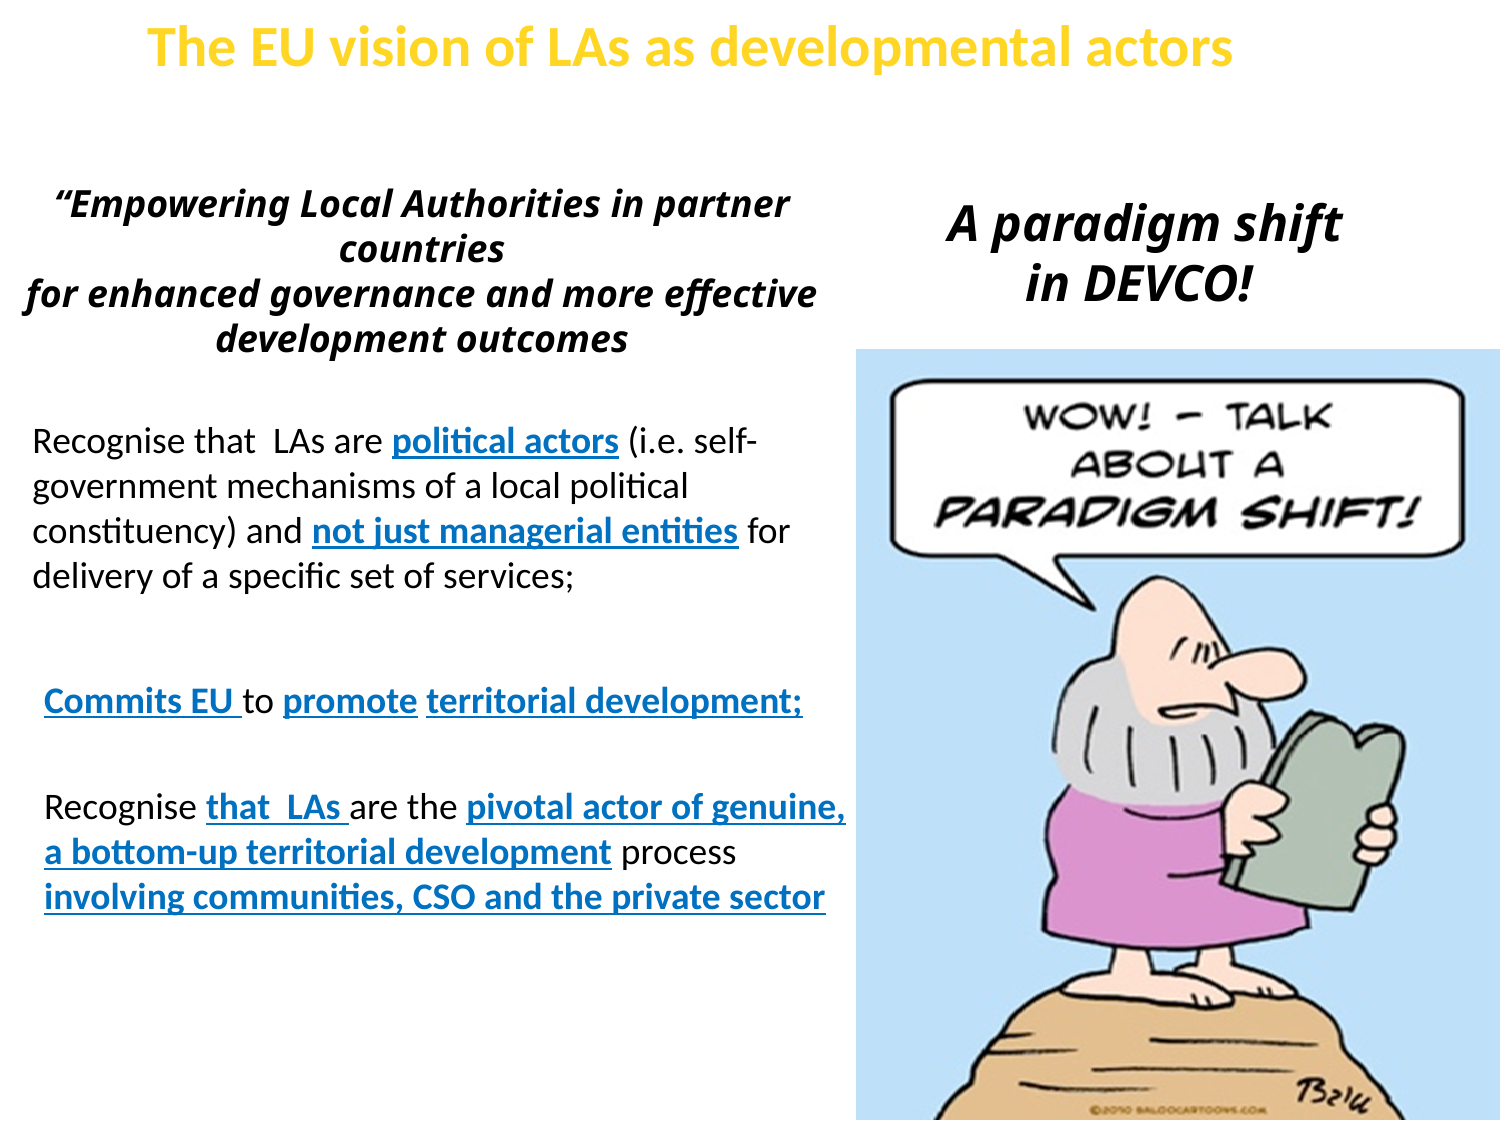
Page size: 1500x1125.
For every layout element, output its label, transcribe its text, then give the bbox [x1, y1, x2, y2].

text_box The EU vision of LAs as developmental actors [29, 0, 1353, 86]
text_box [855, 184, 1500, 1120]
text_box “Empowering Local Authorities in partner countries for enhanced governance and more effective development outcomes [0, 172, 845, 368]
text_box Recognise that LAs are political actors (i.e. self-government mechanisms of a local political constituency) and not just managerial entities for delivery of a specific set of services; [17, 408, 850, 604]
text_box Commits EU to promote territorial development; [29, 668, 850, 729]
text_box Recognise that LAs are the pivotal actor of genuine, a bottom-up territorial development process involving communities, CSO and the private sector [29, 775, 850, 925]
